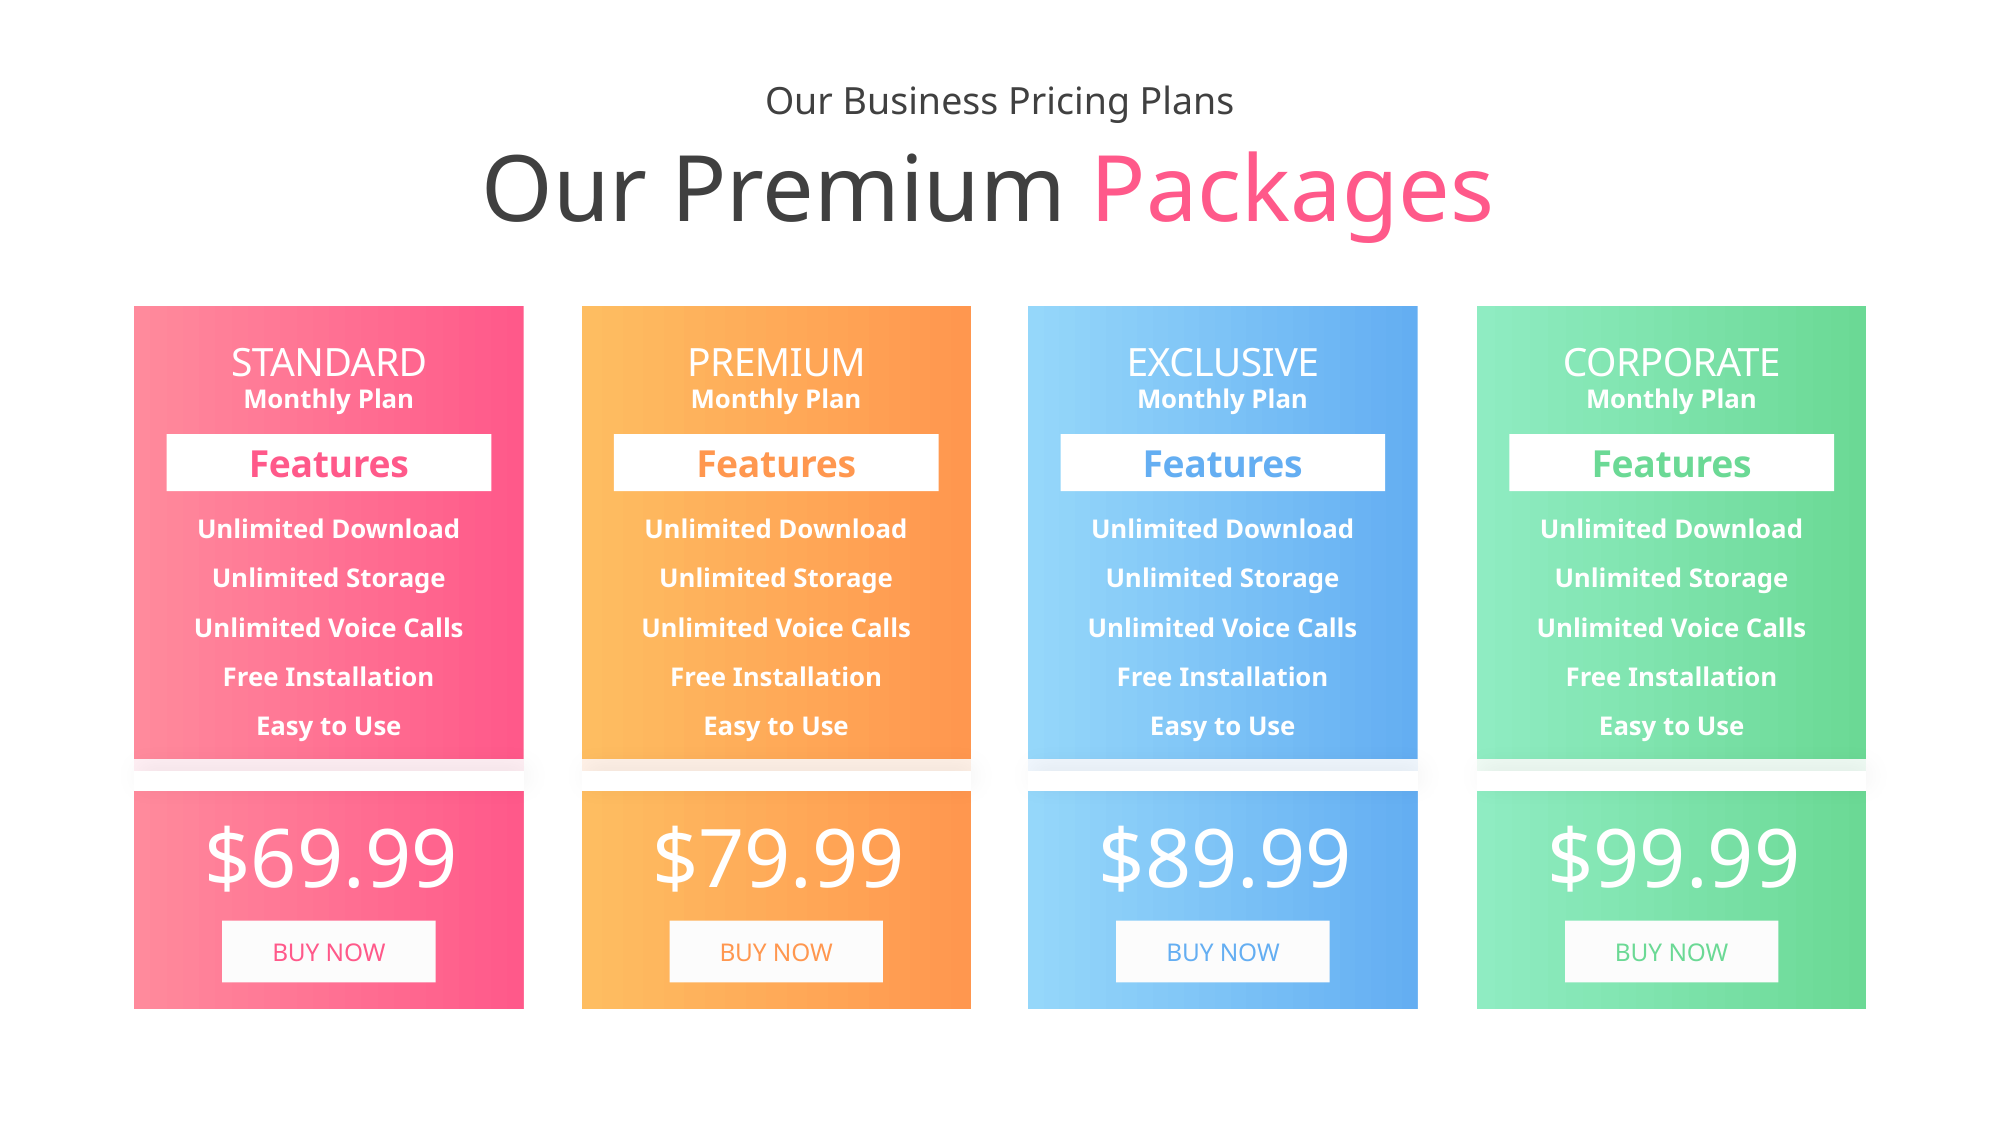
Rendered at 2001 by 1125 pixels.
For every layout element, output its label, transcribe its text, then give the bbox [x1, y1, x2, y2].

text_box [1028, 306, 1418, 1009]
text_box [1476, 306, 1867, 1009]
text_box Our Premium Packages [389, 122, 1611, 248]
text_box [134, 306, 524, 1009]
text_box Our Business Pricing Plans [718, 70, 1282, 130]
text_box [581, 306, 972, 1009]
